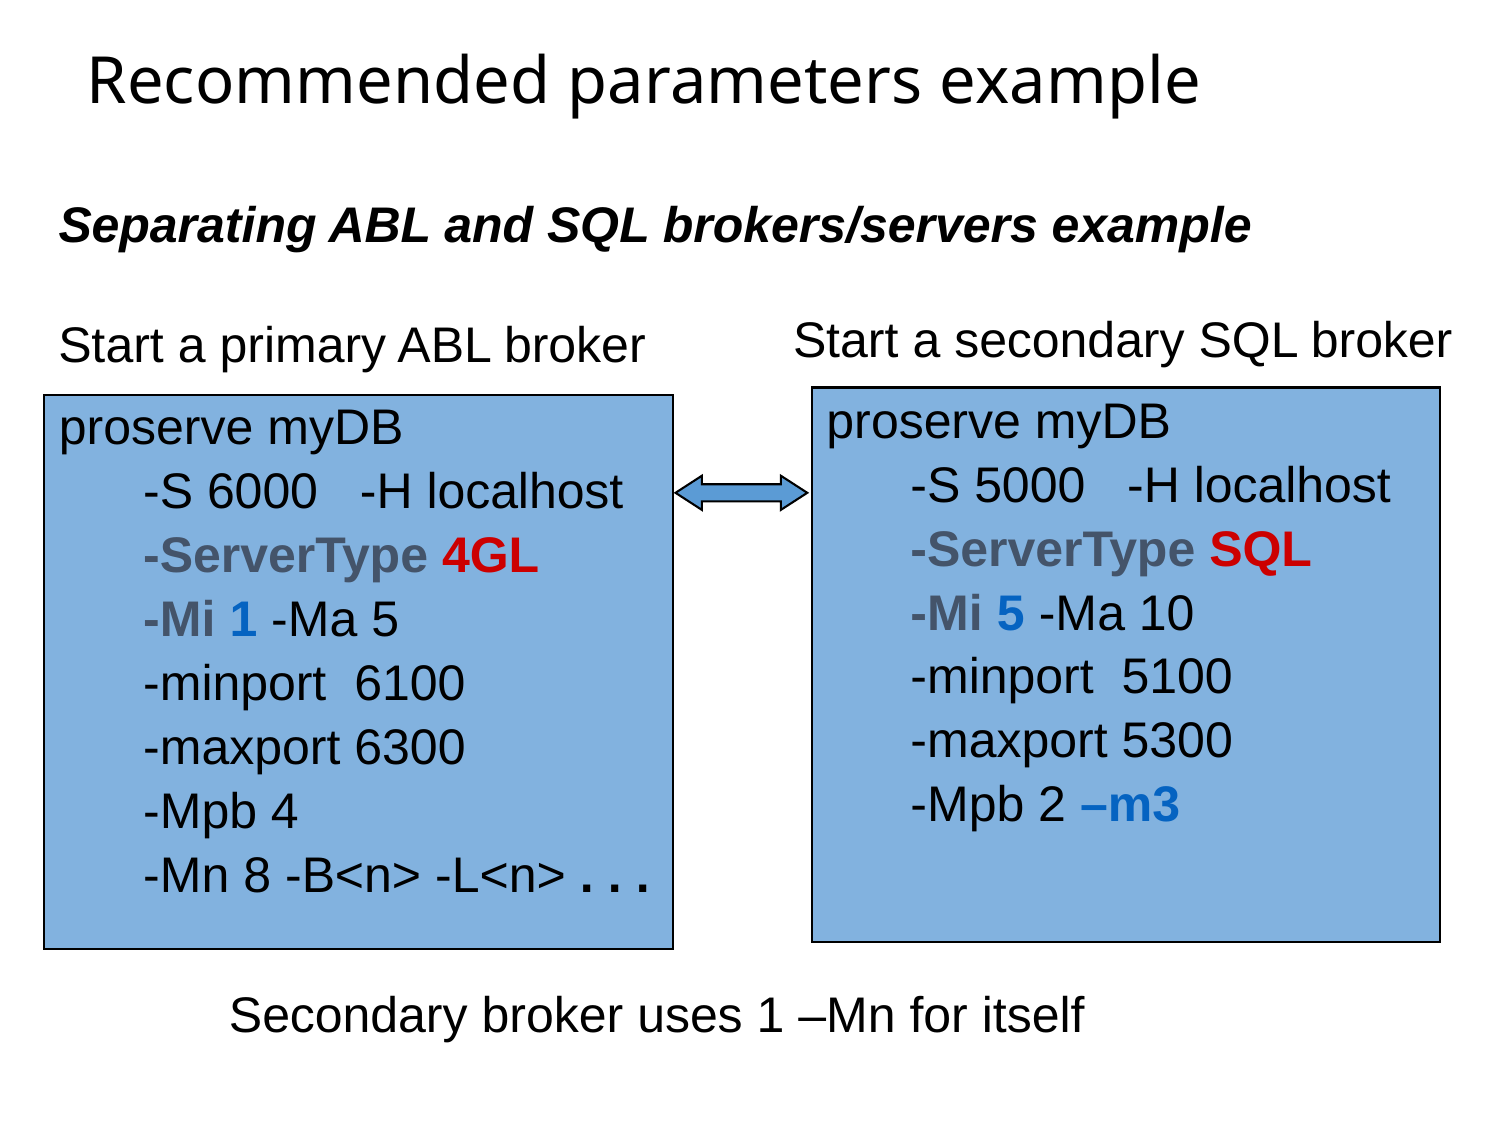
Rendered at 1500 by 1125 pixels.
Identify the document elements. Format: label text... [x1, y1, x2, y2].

text_box Start a primary ABL broker [43, 304, 661, 380]
text_box proserve myDB -S 5000 -H localhost -ServerType SQL -Mi 5 -Ma 10 -minport 5100 -maxport 5300 -Mpb 2 –m3 [811, 387, 1441, 943]
text_box Start a secondary SQL broker [778, 299, 1468, 375]
title Recommended parameters example [71, 39, 1485, 126]
text_box Separating ABL and SQL brokers/servers example [43, 185, 1403, 261]
text_box Secondary broker uses 1 –Mn for itself [214, 975, 1100, 1051]
text_box [675, 475, 808, 510]
text_box proserve myDB -S 6000 -H localhost -ServerType 4GL -Mi 1 -Ma 5 -minport 6100 -maxport 6300 -Mpb 4 -Mn 8 -B<n> -L<n> . . . [44, 394, 673, 950]
